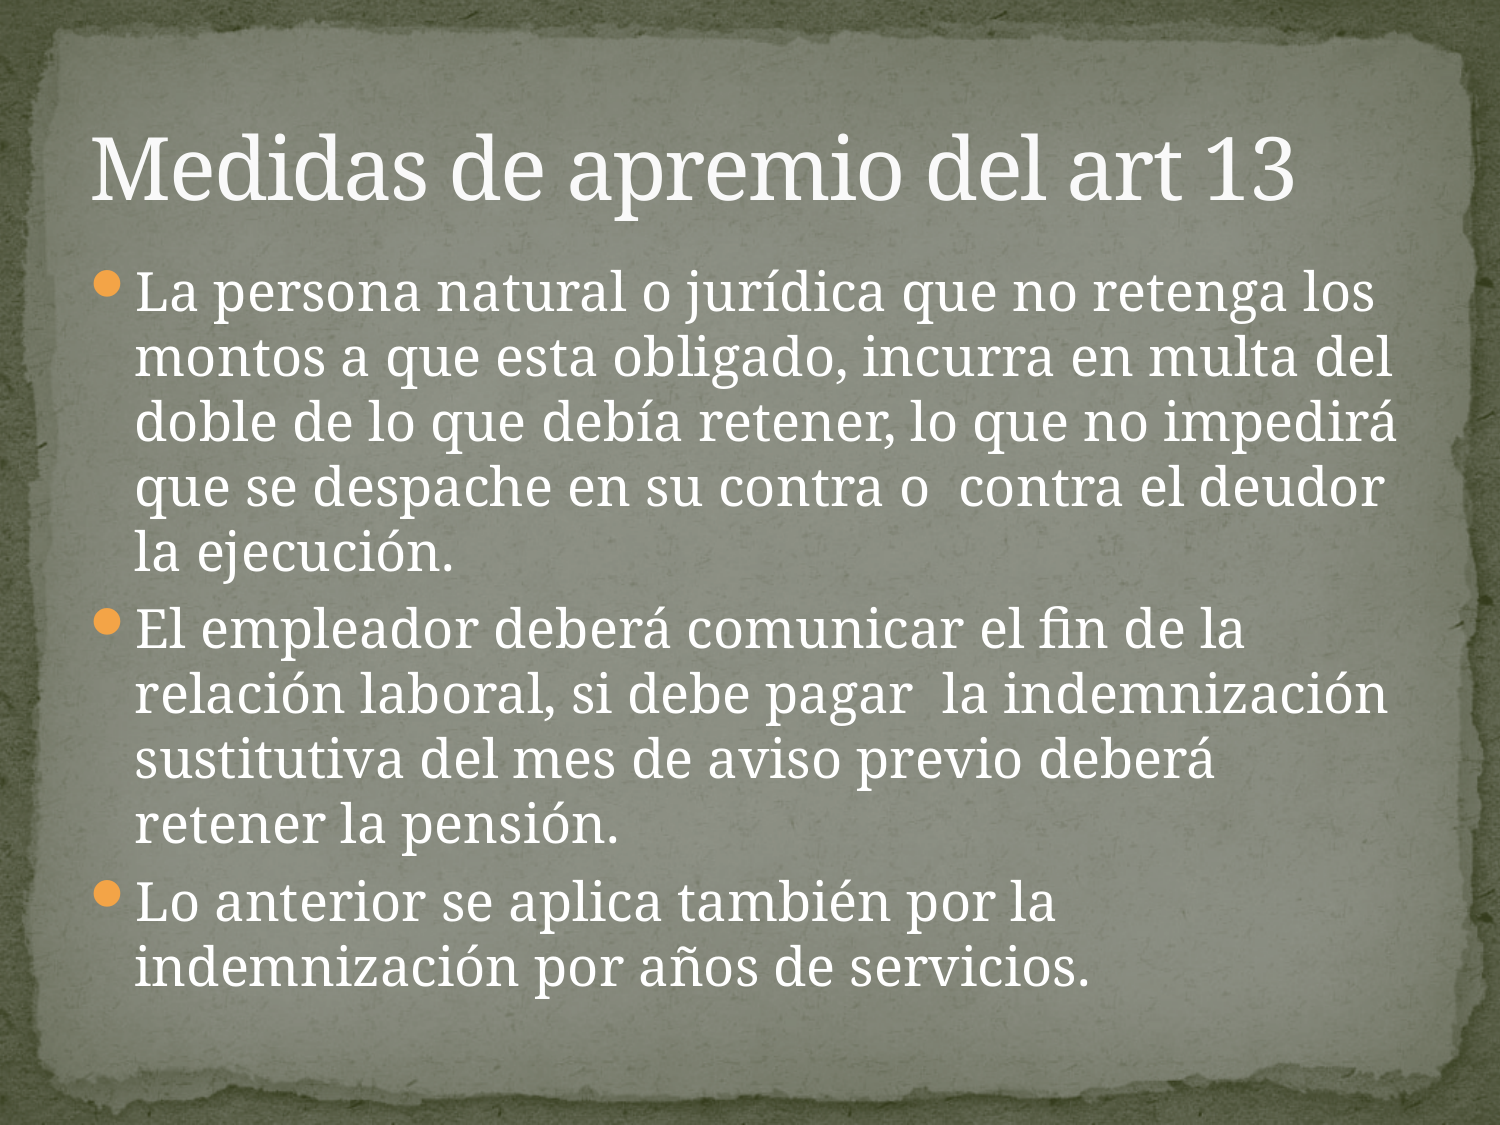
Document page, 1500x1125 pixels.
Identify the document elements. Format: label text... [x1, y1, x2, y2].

list La persona natural o jurídica que no retenga los montos a que esta obligado, incurra en multa del doble de lo que debía retener, lo que no impedirá que se despache en su contra o contra el deudor la ejecución. El empleador deberá comunicar el fin de la relación laboral, si debe pagar la indemnización sustitutiva del mes de aviso previo deberá retener la pensión. Lo anterior se aplica también por la indemnización por años de servicios. [75, 249, 1425, 1000]
title Medidas de apremio del art 13 [74, 24, 1425, 225]
